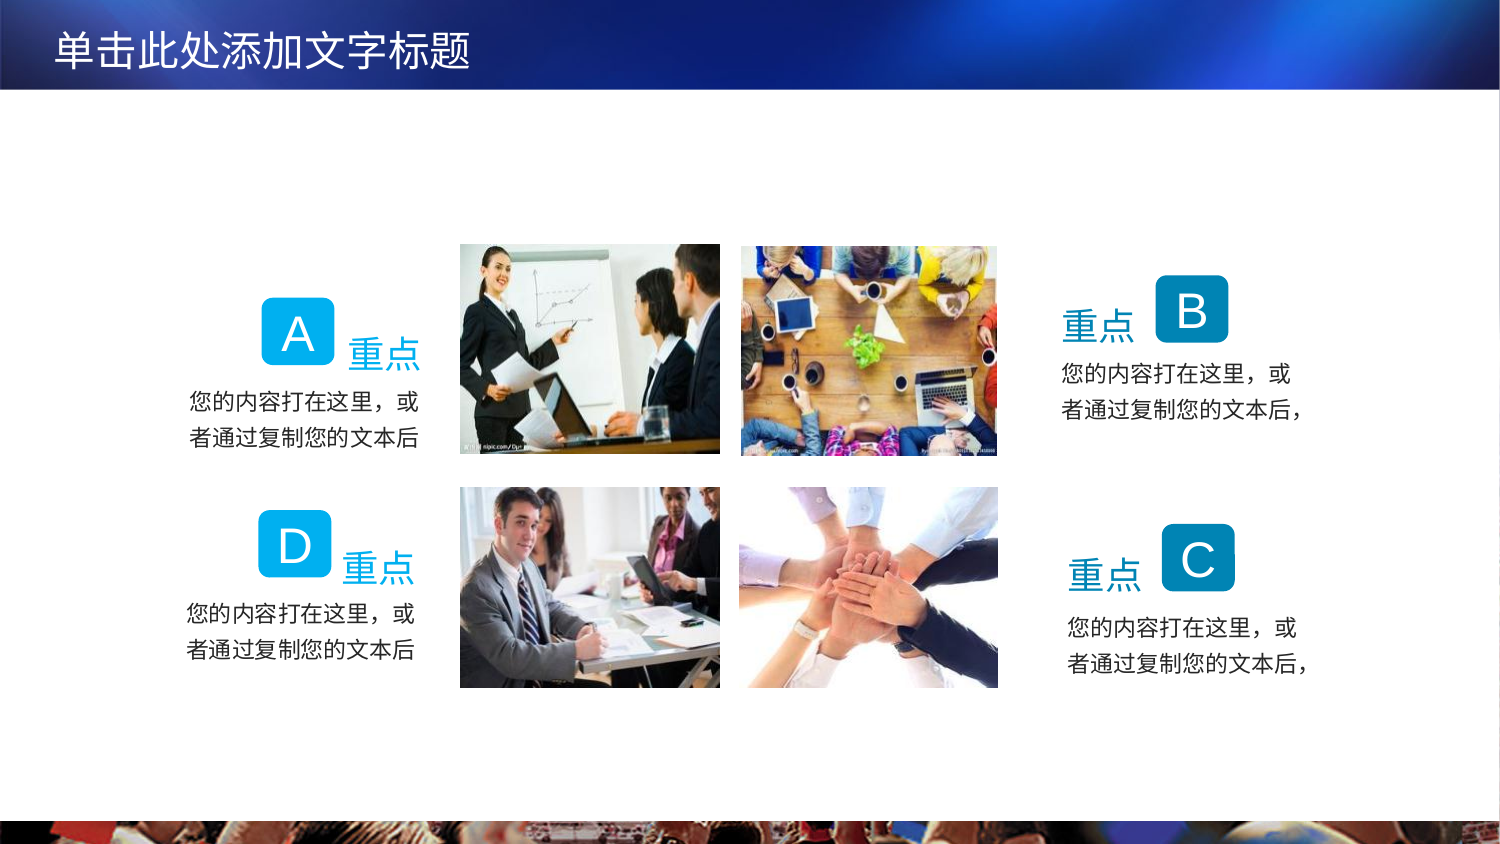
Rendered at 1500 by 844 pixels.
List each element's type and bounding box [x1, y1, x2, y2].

picture [739, 486, 998, 689]
picture [0, 0, 1500, 89]
picture [459, 244, 720, 454]
picture [741, 246, 997, 456]
text_box [1046, 274, 1328, 683]
picture [459, 486, 720, 689]
picture [0, 821, 1500, 844]
text_box [156, 297, 438, 669]
